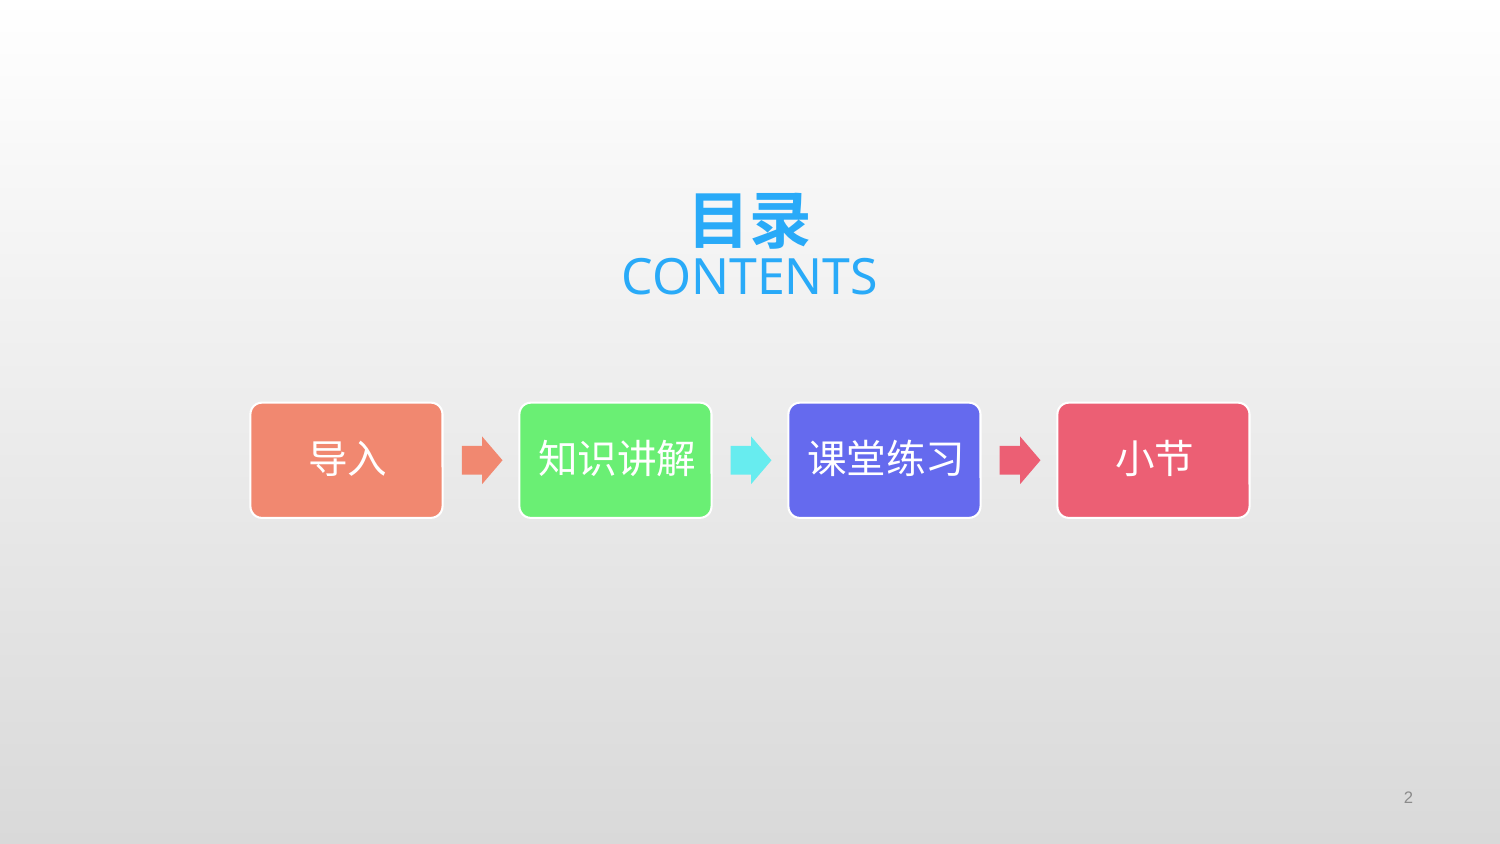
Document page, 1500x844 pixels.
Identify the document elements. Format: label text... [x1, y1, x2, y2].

text_box CONTENTS [568, 220, 932, 310]
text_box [249, 337, 1250, 583]
text_box 目录 [644, 152, 856, 220]
slide_number 2 [1092, 776, 1425, 816]
